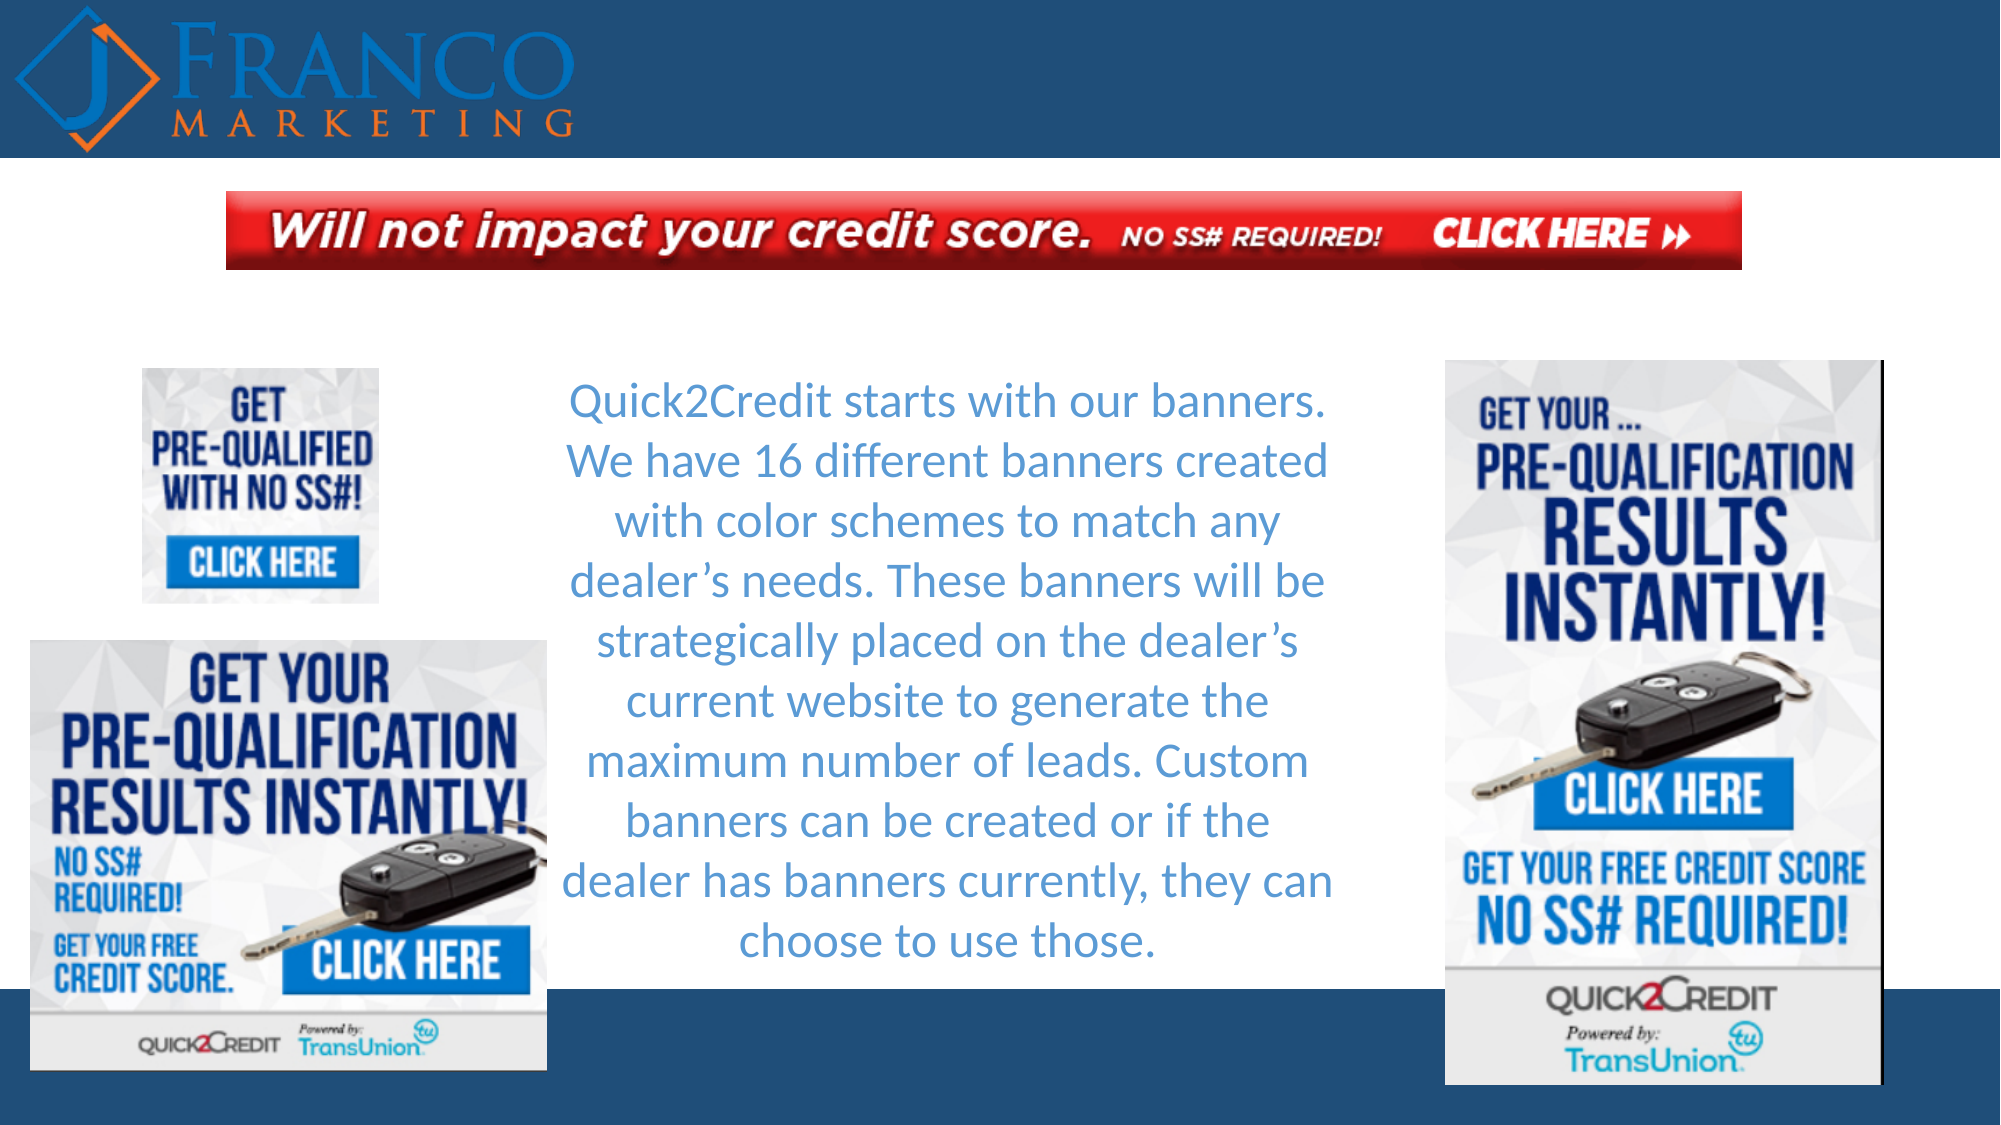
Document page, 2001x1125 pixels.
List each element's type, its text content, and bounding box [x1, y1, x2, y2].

picture [30, 640, 547, 1072]
text_box [0, 989, 2000, 1125]
text_box Quick2Credit starts with our banners. We have 16 different banners created with color schemes to match any dealer’s needs. These banners will be strategically placed on the dealer’s current website to generate the maximum number of leads. Custom banners can be created or if the dealer has banners currently, they can choose to use those. [546, 360, 1350, 976]
picture [14, 5, 574, 153]
picture [1445, 360, 1885, 1085]
picture [226, 191, 1742, 270]
text_box [0, 0, 2000, 158]
picture [142, 368, 379, 607]
